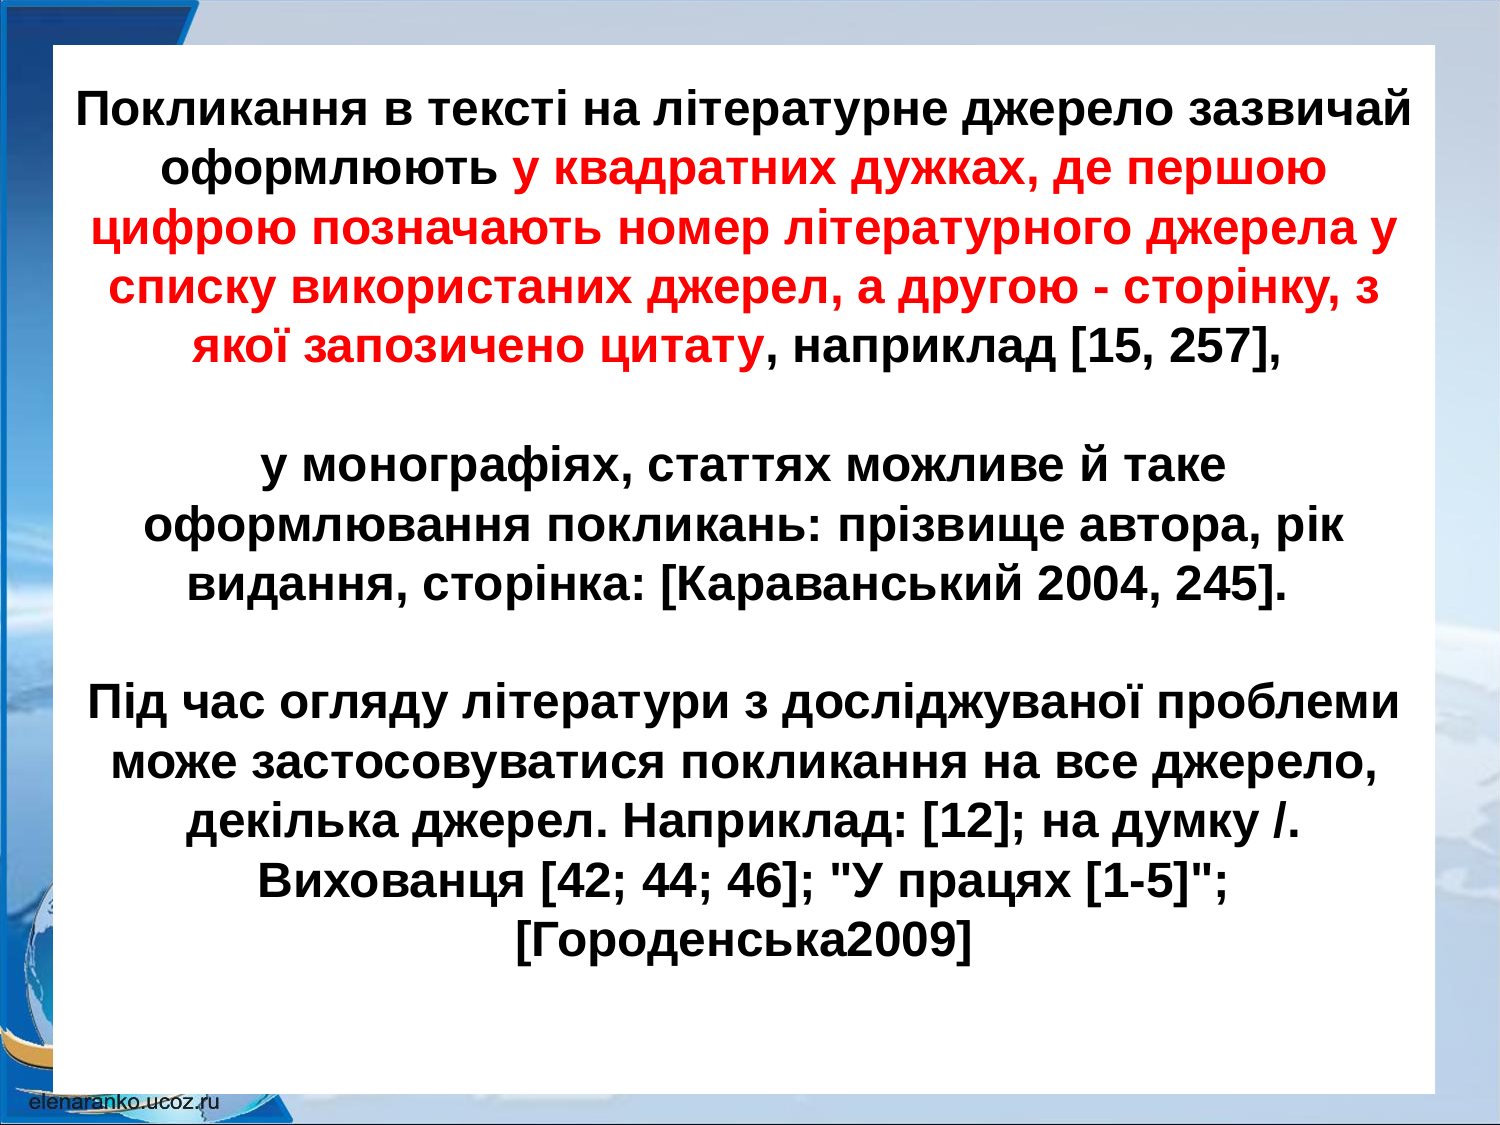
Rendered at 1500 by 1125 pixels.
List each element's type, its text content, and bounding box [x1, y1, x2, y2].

title Покликання в тексті на літературне джерело зазвичай оформлюють у квадратних дужках, де першою цифрою позначають номер літературного джерела у списку використаних джерел, а другою - сторінку, з якої запозичено цитату, наприклад [15, 257], у монографіях, статтях можливе й таке оформлювання покликань: прізвище автора, рік видання, сторінка: [Караванський 2004, 245]. Під час огляду літератури з досліджуваної проблеми може застосовуватися покликання на все джерело, декілька джерел. Наприклад: [12]; на думку /. Вихованця [42; 44; 46]; "У працях [1-5]"; [Городенська2009] [53, 45, 1436, 1094]
picture [0, 0, 1500, 1125]
